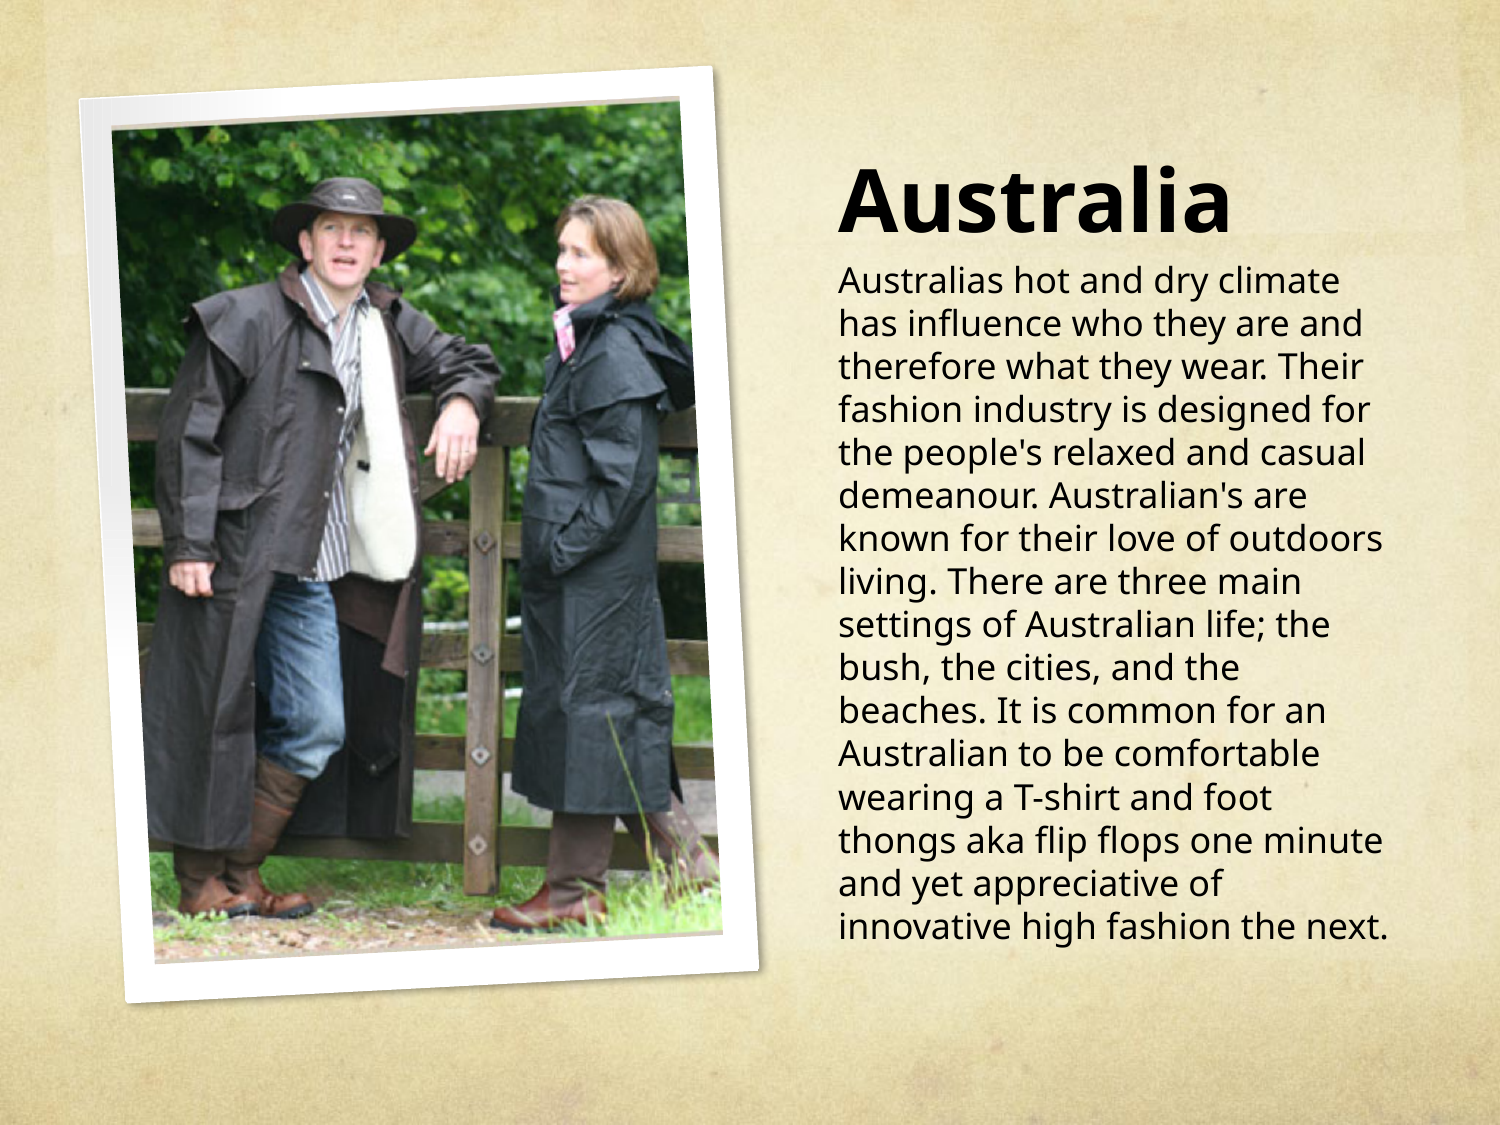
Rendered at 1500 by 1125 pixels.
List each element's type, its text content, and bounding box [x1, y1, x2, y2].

picture [0, 0, 1500, 1125]
list Australias hot and dry climate has influence who they are and therefore what they wear. Their fashion industry is designed for the people's relaxed and casual demeanour. Australian's are known for their love of outdoors living. There are three main settings of Australian life; the bush, the cities, and the beaches. It is common for an Australian to be comfortable wearing a T-shirt and foot thongs aka flip flops one minute and yet appreciative of innovative high fashion the next. [823, 249, 1409, 965]
title Australia [823, 59, 1409, 249]
